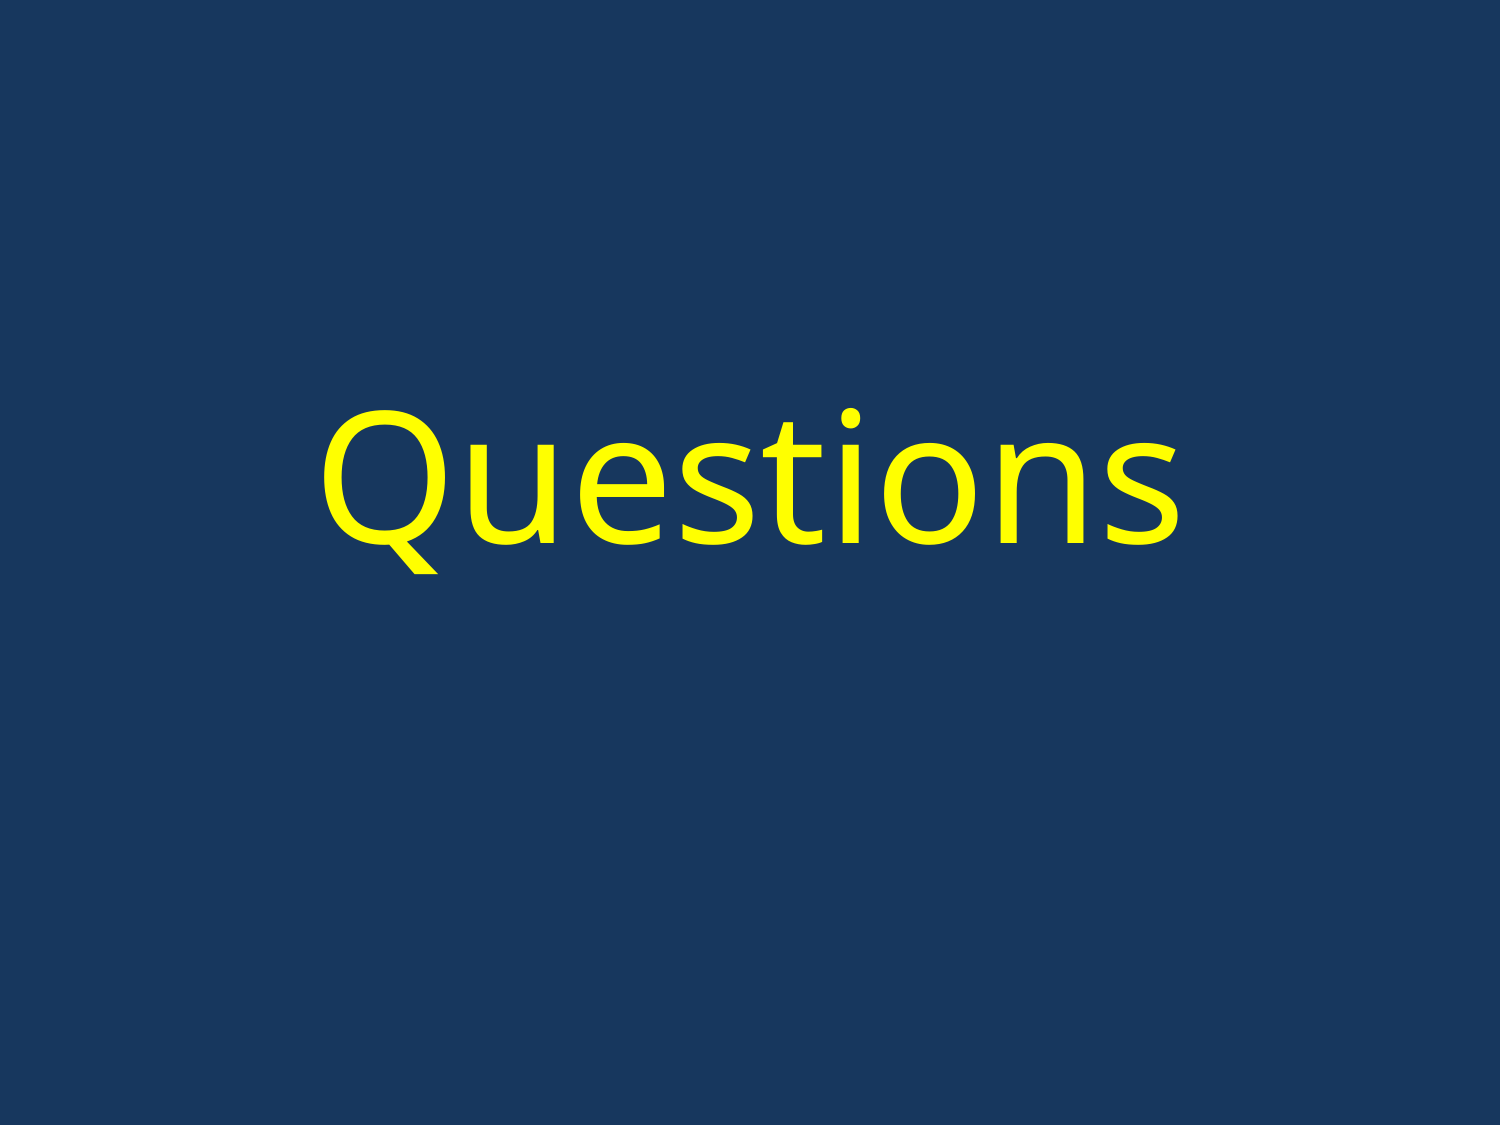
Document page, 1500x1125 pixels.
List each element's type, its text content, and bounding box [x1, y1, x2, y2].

title Questions [112, 349, 1388, 591]
